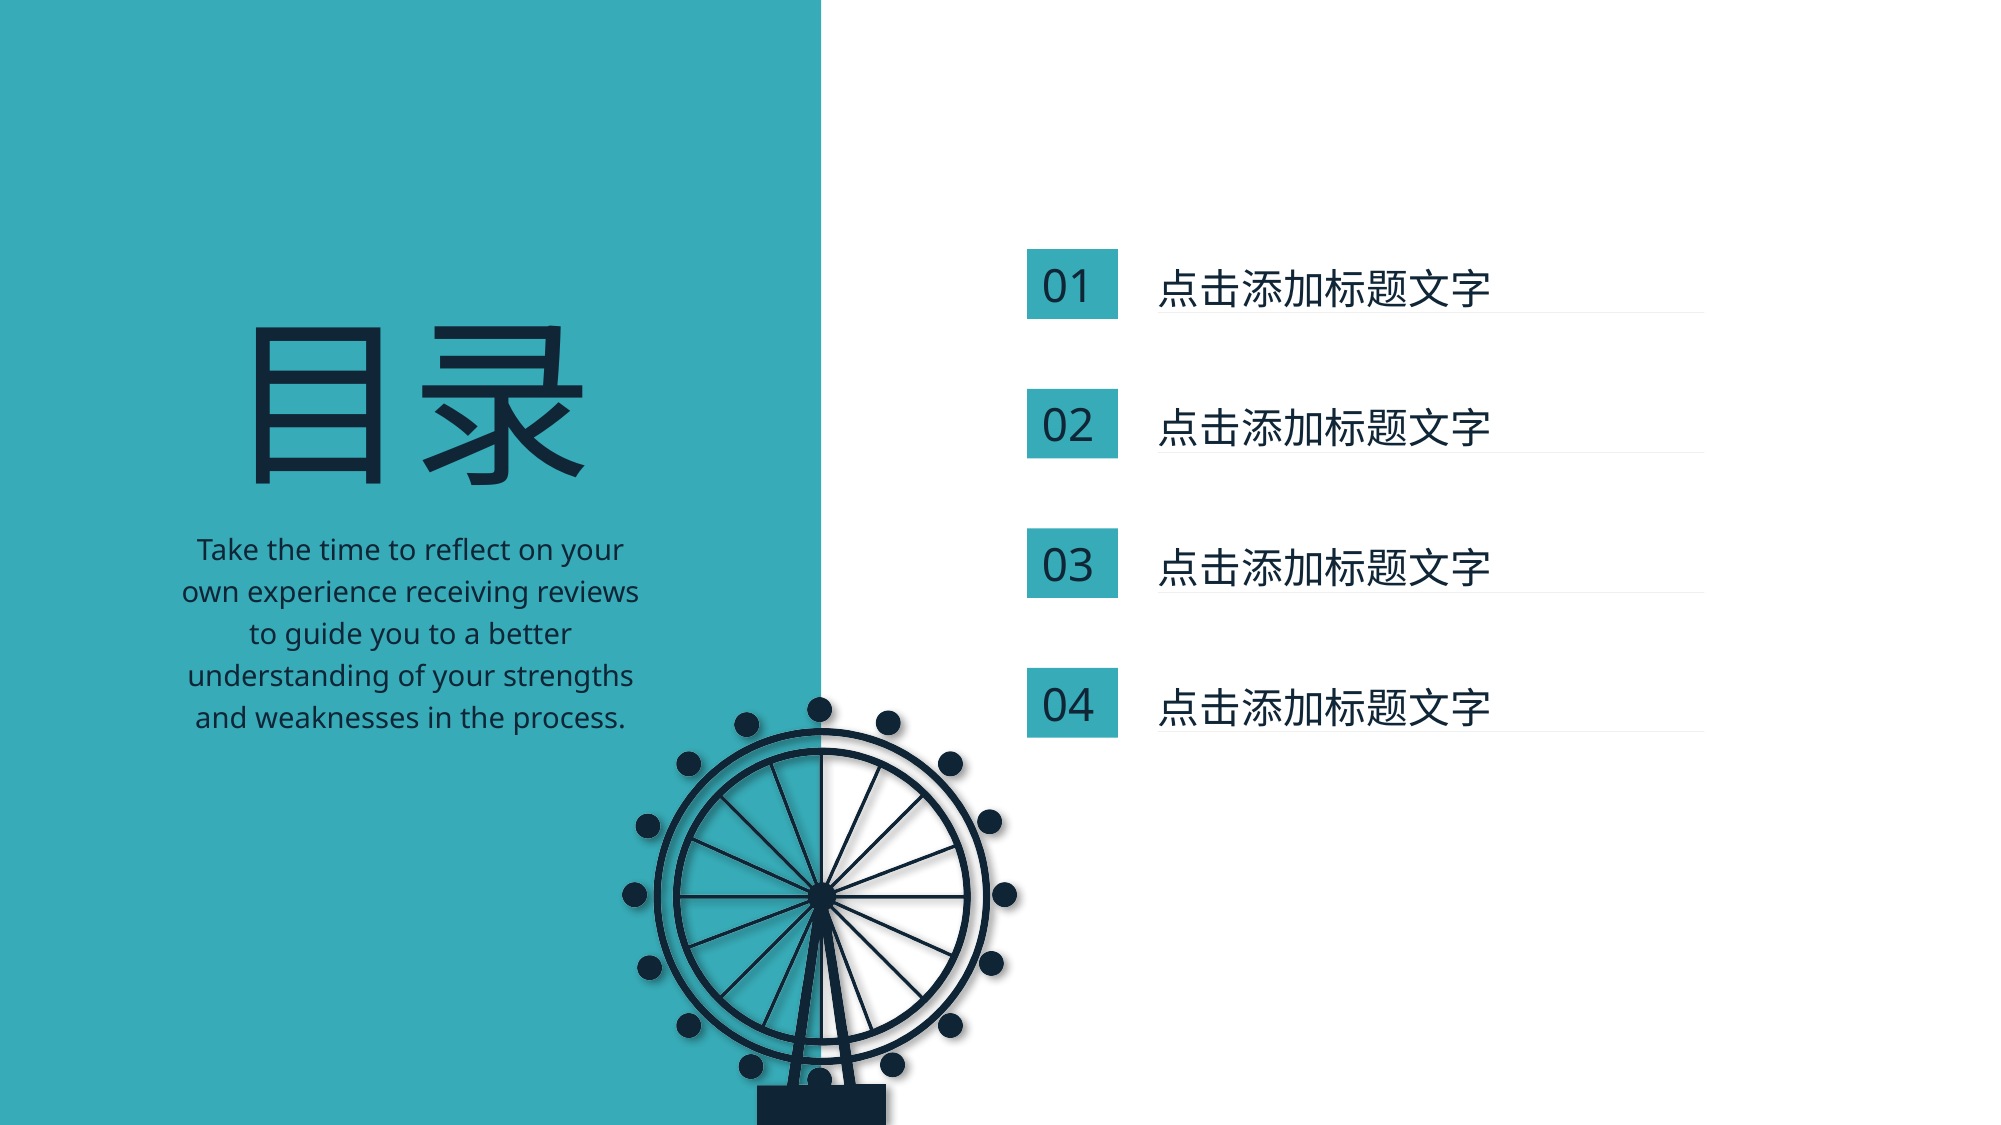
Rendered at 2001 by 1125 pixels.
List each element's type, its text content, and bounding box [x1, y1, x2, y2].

text_box 01 [1027, 249, 1118, 319]
text_box 02 [1027, 388, 1118, 459]
text_box 03 [1027, 528, 1118, 598]
text_box 04 [1027, 667, 1118, 738]
text_box 目录 [175, 280, 646, 515]
text_box Take the time to reflect on your own experience receiving reviews to guide you to a better understanding of your strengths and weaknesses in the process. [159, 517, 663, 742]
picture [622, 697, 1017, 1125]
text_box [0, 0, 822, 1125]
